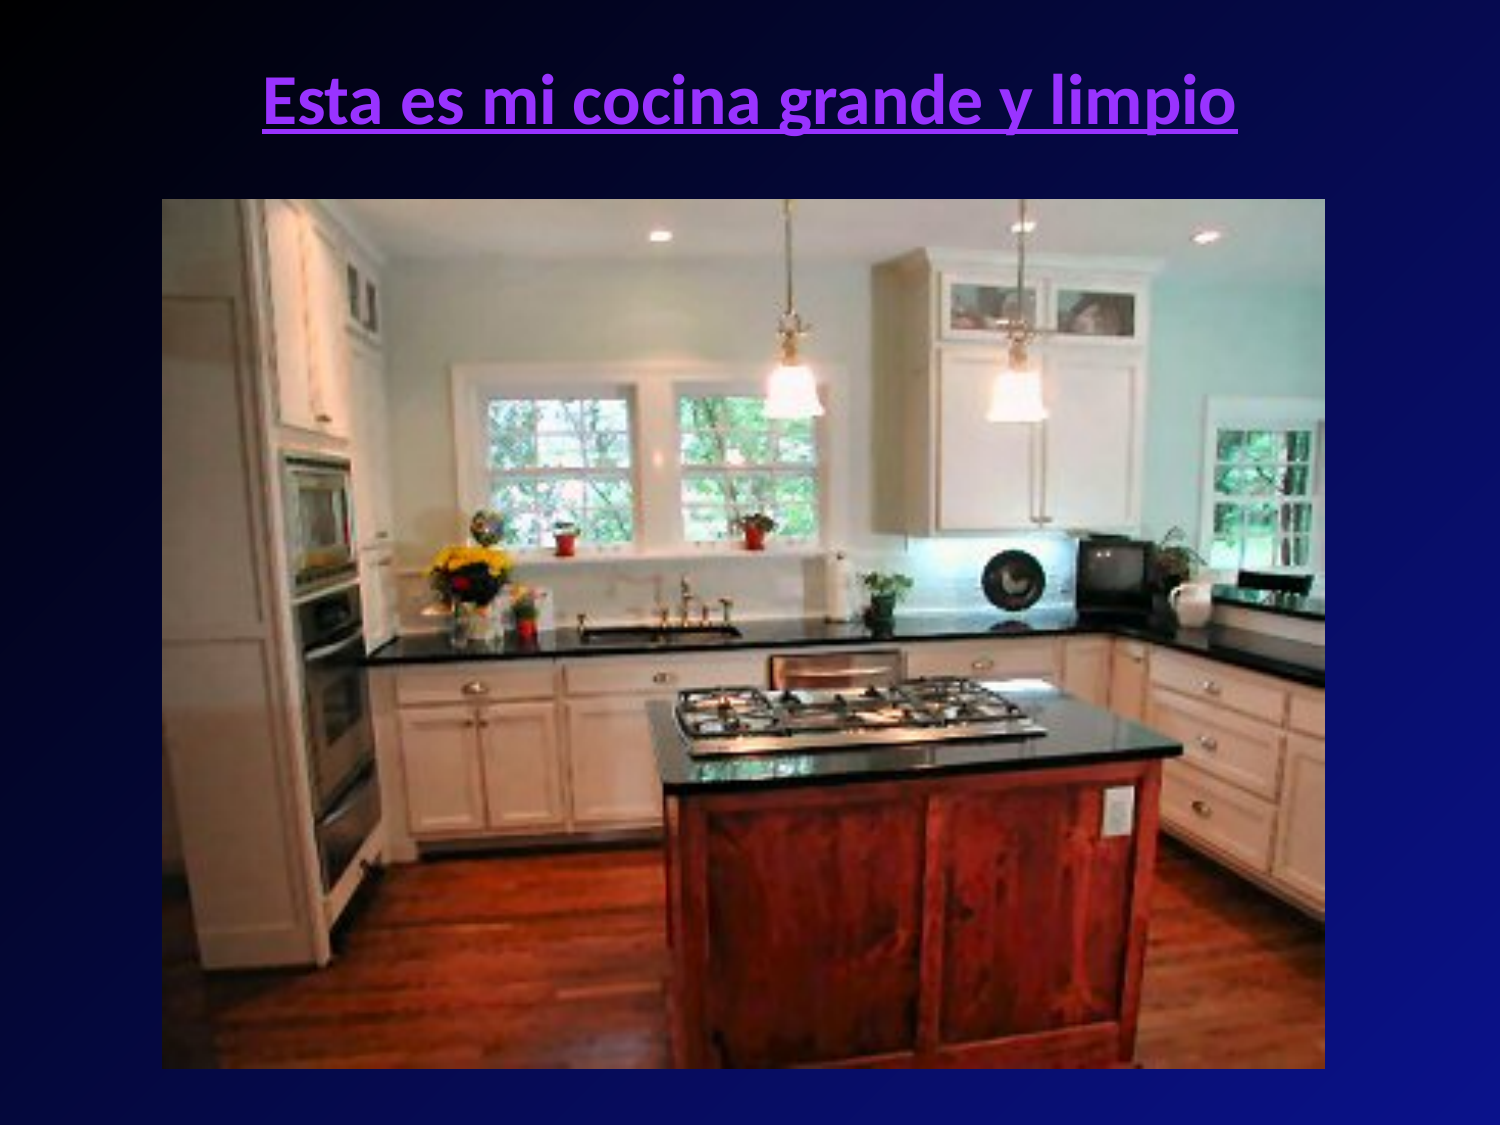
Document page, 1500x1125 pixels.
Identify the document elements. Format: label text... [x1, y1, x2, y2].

picture [162, 199, 1326, 1069]
title Esta es mi cocina grande y limpio [74, 44, 1426, 233]
